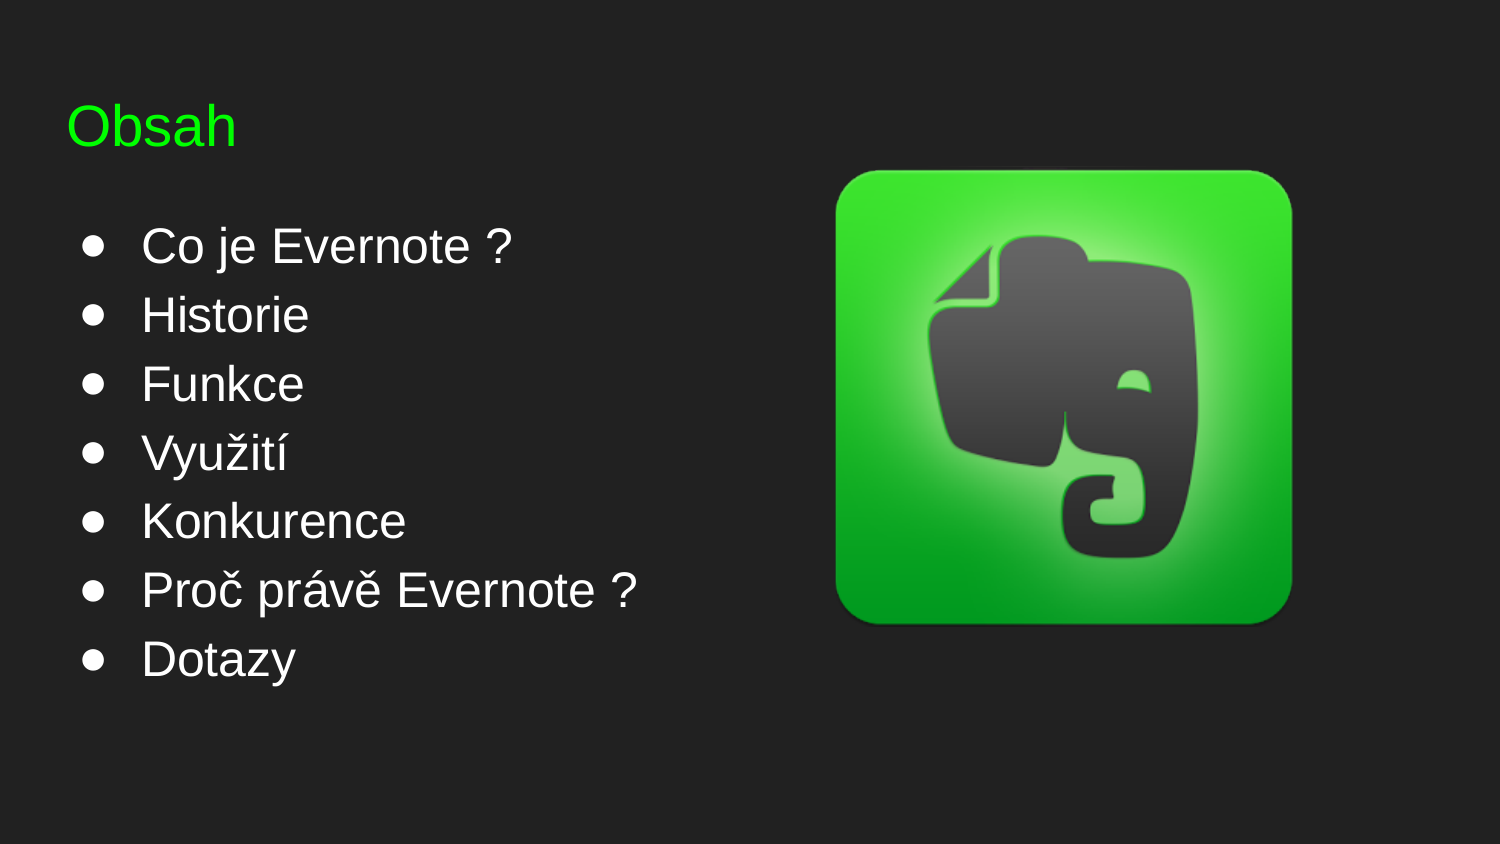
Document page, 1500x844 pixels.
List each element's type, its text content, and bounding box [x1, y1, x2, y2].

picture [834, 166, 1295, 628]
title Obsah [51, 72, 1449, 167]
list Co je Evernote ? Historie Funkce Využití Konkurence Proč právě Evernote ? Dotazy [51, 189, 1449, 750]
